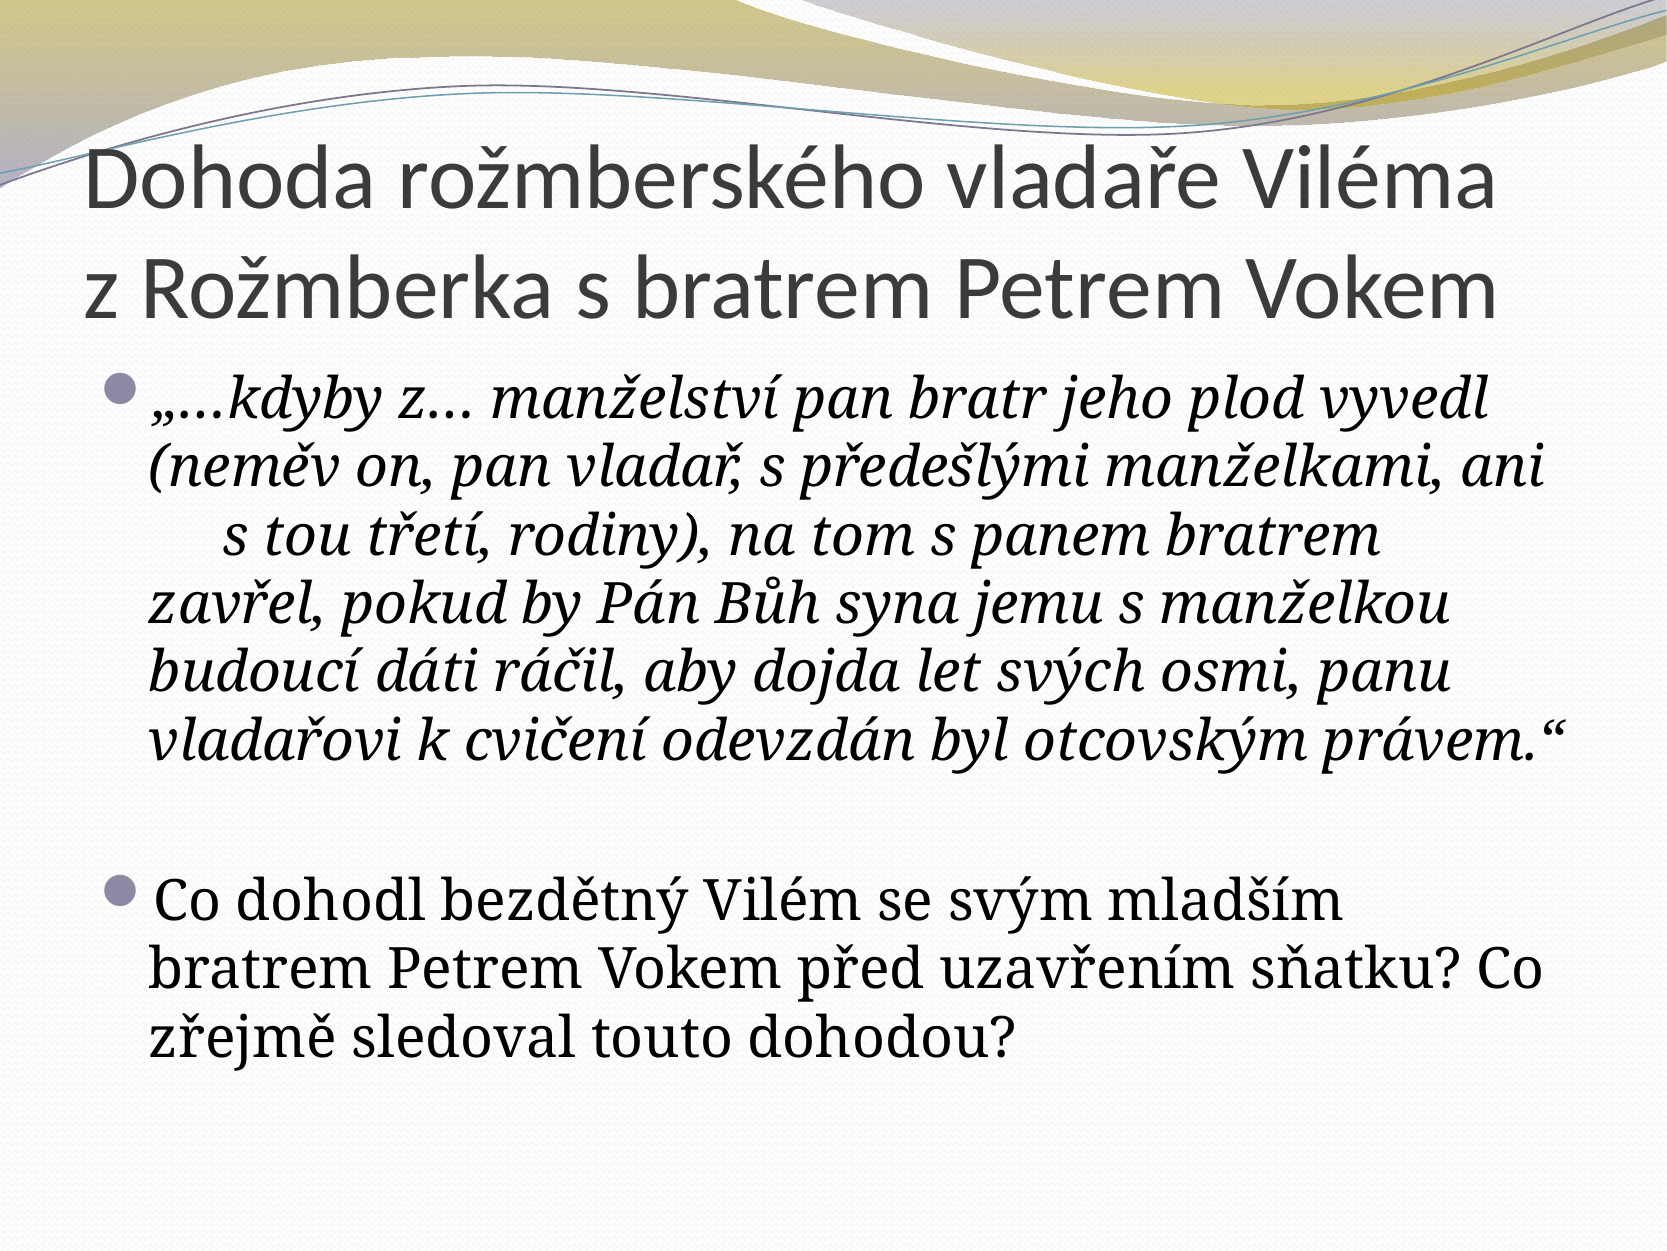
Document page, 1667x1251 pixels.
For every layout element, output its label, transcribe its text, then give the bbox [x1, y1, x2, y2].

title Dohoda rožmberského vladaře Viléma z Rožmberka s bratrem Petrem Vokem [83, 128, 1584, 337]
list „…kdyby z… manželství pan bratr jeho plod vyvedl (neměv on, pan vladař, s předešlými manželkami, ani s tou třetí, rodiny), na tom s panem bratrem zavřel, pokud by Pán Bůh syna jemu s manželkou budoucí dáti ráčil, aby dojda let svých osmi, panu vladařovi k cvičení odevzdán byl otcovským právem.“ Co dohodl bezdětný Vilém se svým mladším bratrem Petrem Vokem před uzavřením sňatku? Co zřejmě sledoval touto dohodou? [83, 352, 1584, 1153]
